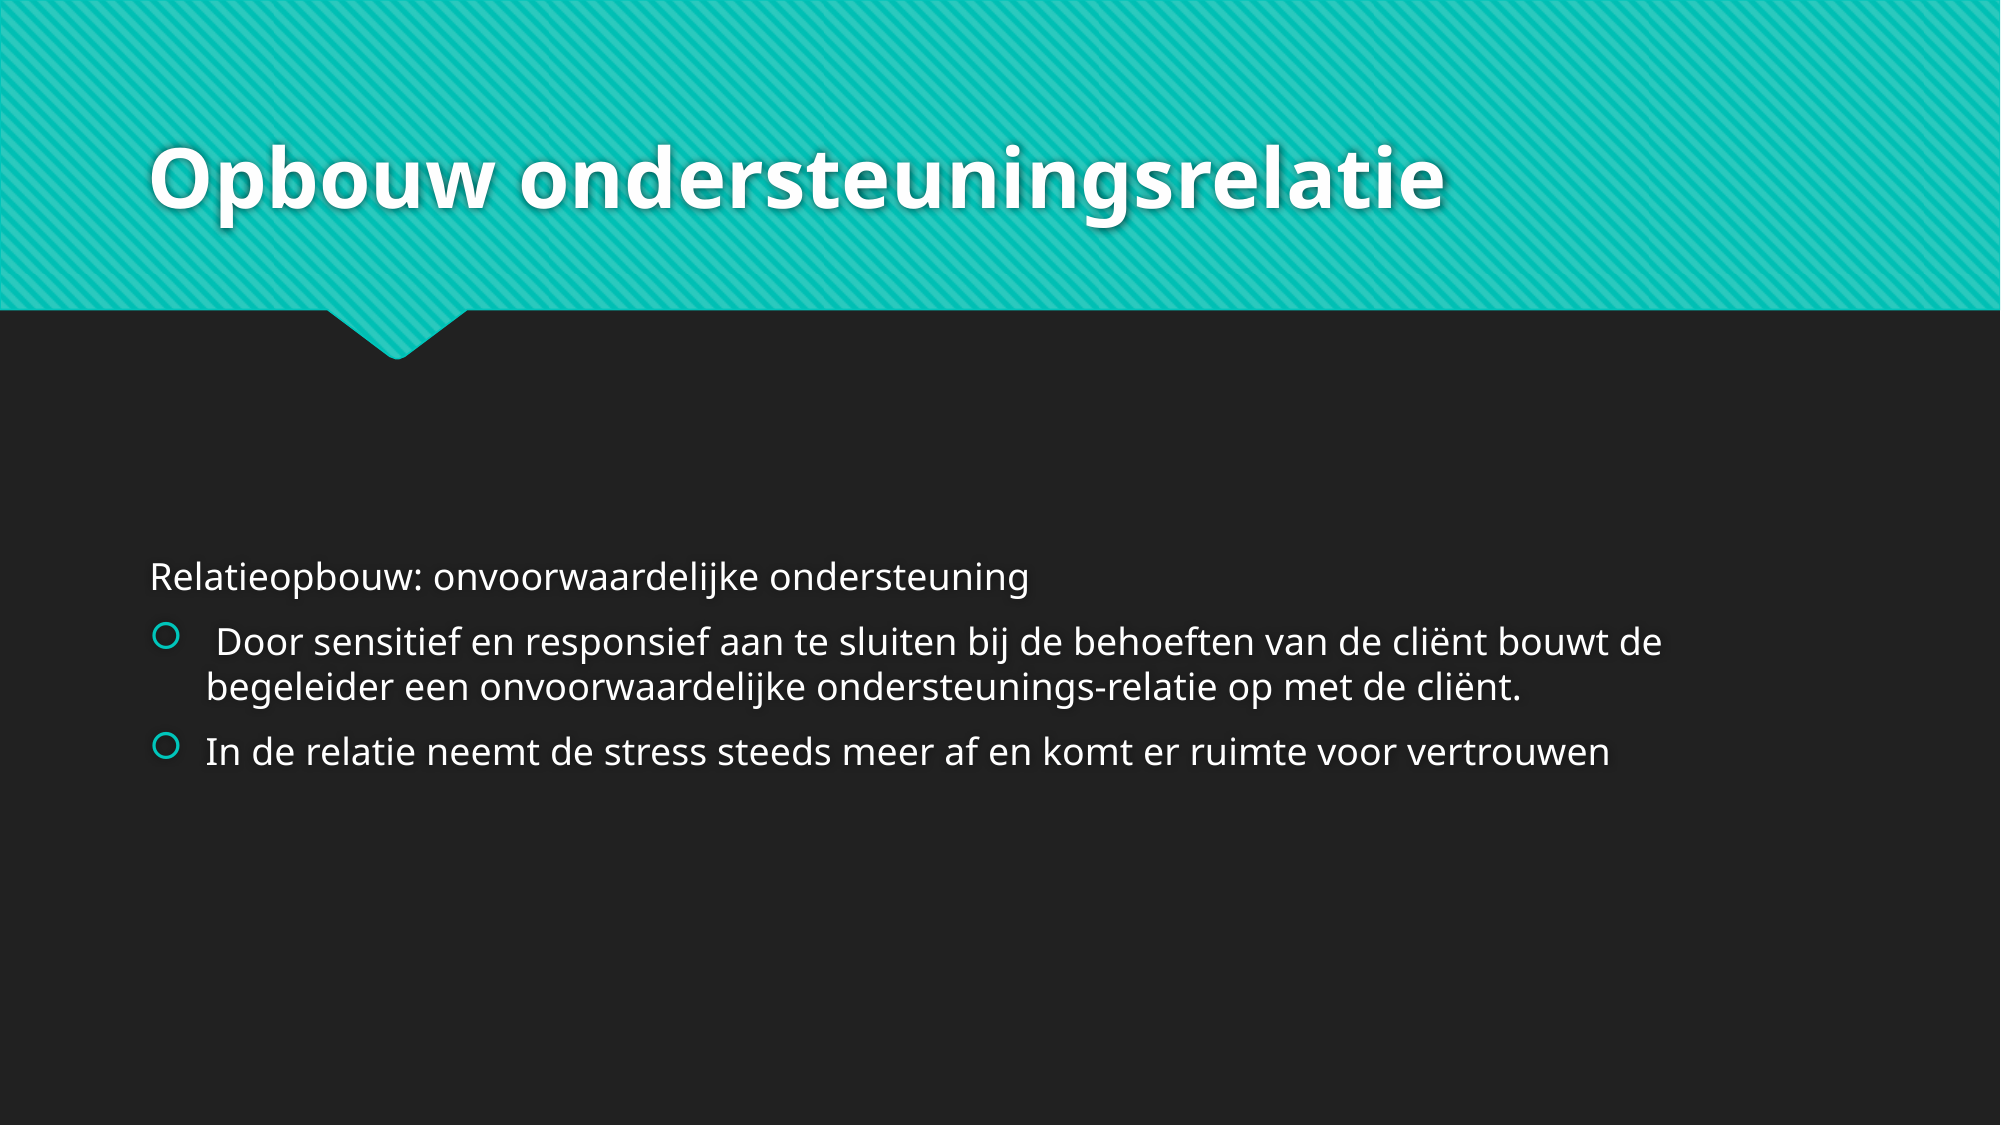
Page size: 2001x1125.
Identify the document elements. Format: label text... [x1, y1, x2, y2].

title Opbouw ondersteuningsrelatie [132, 73, 1868, 233]
list Relatieopbouw: onvoorwaardelijke ondersteuning Door sensitief en responsief aan te sluiten bij de behoeften van de cliënt bouwt de begeleider een onvoorwaardelijke ondersteunings-relatie op met de cliënt. In de relatie neemt de stress steeds meer af en komt er ruimte voor vertrouwen [134, 364, 1866, 962]
